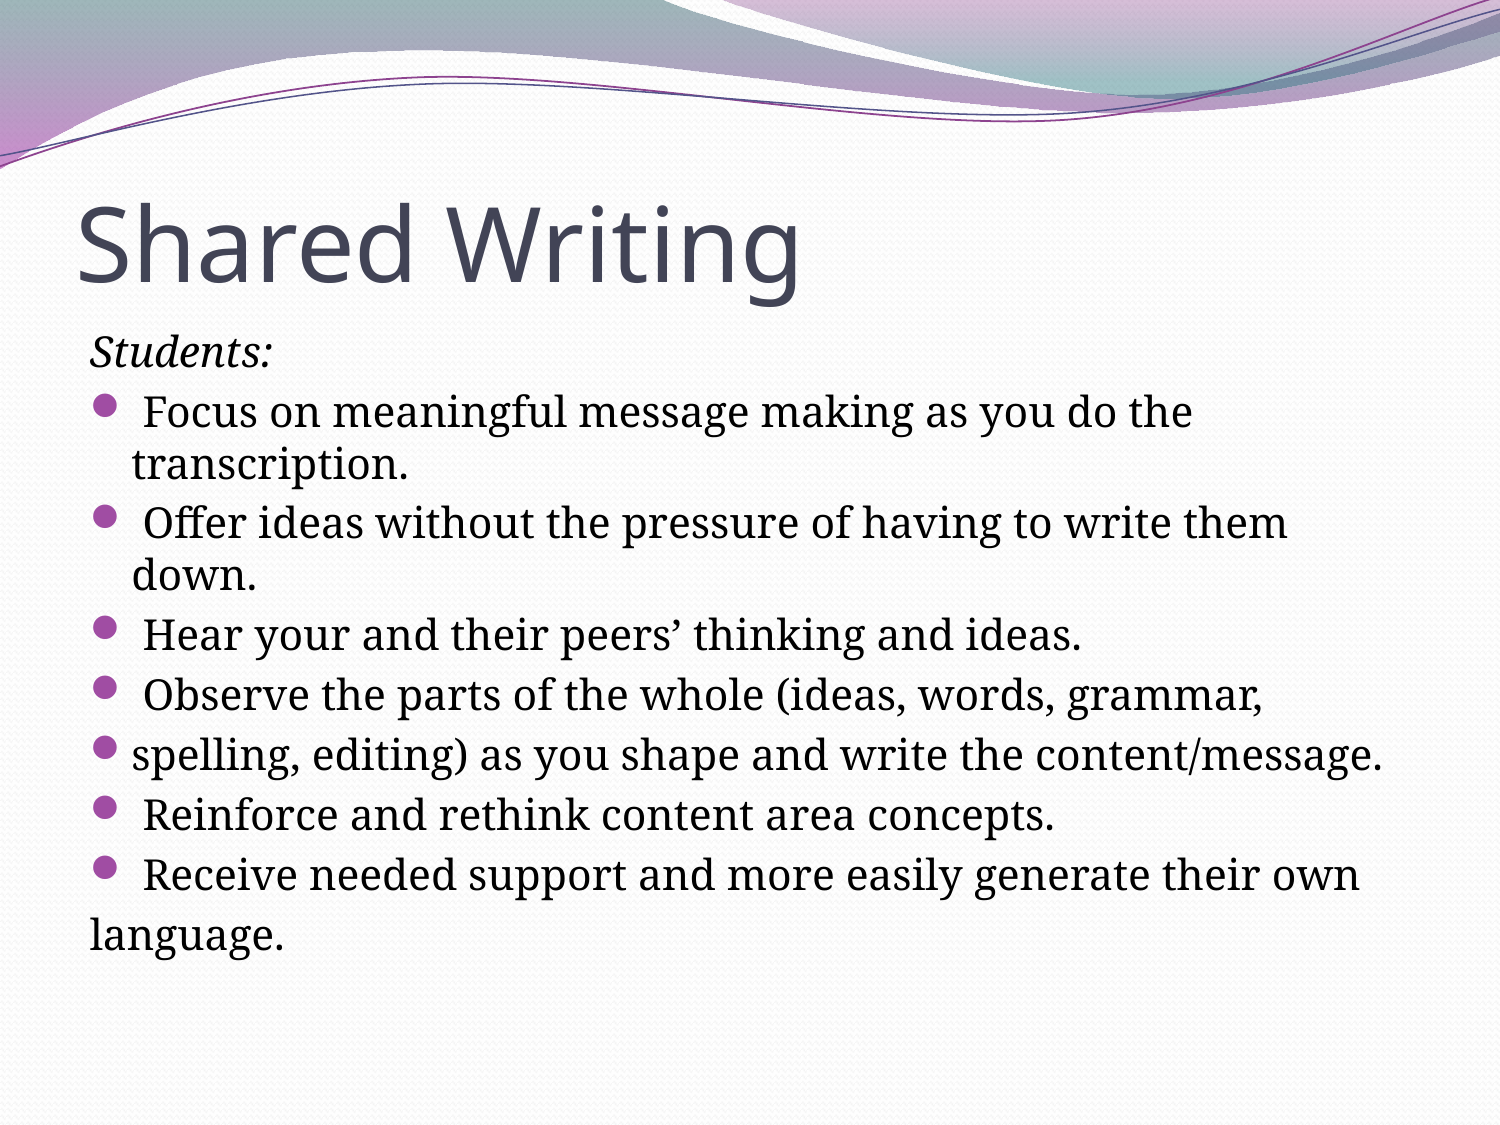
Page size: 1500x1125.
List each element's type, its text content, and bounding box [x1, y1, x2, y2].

title Shared Writing [75, 115, 1425, 303]
list Students: Focus on meaningful message making as you do the transcription. Offer ideas without the pressure of having to write them down. Hear your and their peers’ thinking and ideas. Observe the parts of the whole (ideas, words, grammar, spelling, editing) as you shape and write the content/message. Reinforce and rethink content area concepts. Receive needed support and more easily generate their own language. [75, 317, 1425, 1038]
